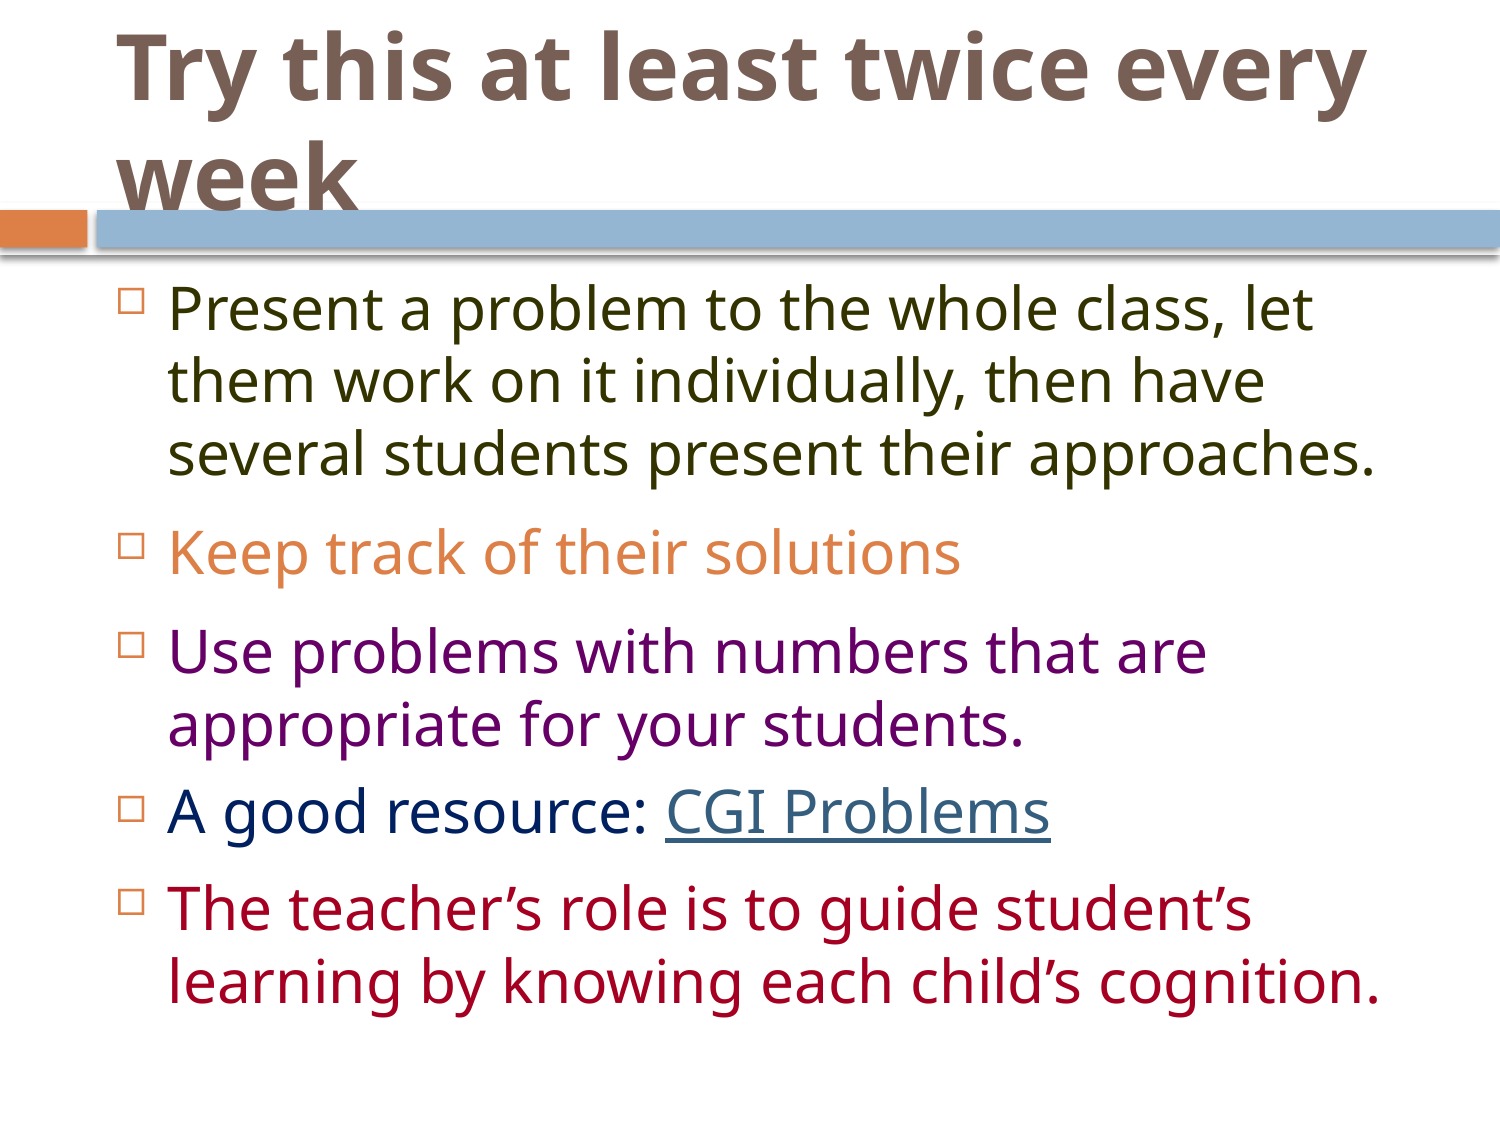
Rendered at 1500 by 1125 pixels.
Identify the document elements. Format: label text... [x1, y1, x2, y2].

list Present a problem to the whole class, let them work on it individually, then have several students present their approaches. Keep track of their solutions Use problems with numbers that are appropriate for your students. A good resource: CGI Problems The teacher’s role is to guide student’s learning by knowing each child’s cognition. [100, 262, 1438, 1025]
title Try this at least twice every week [100, 37, 1438, 200]
